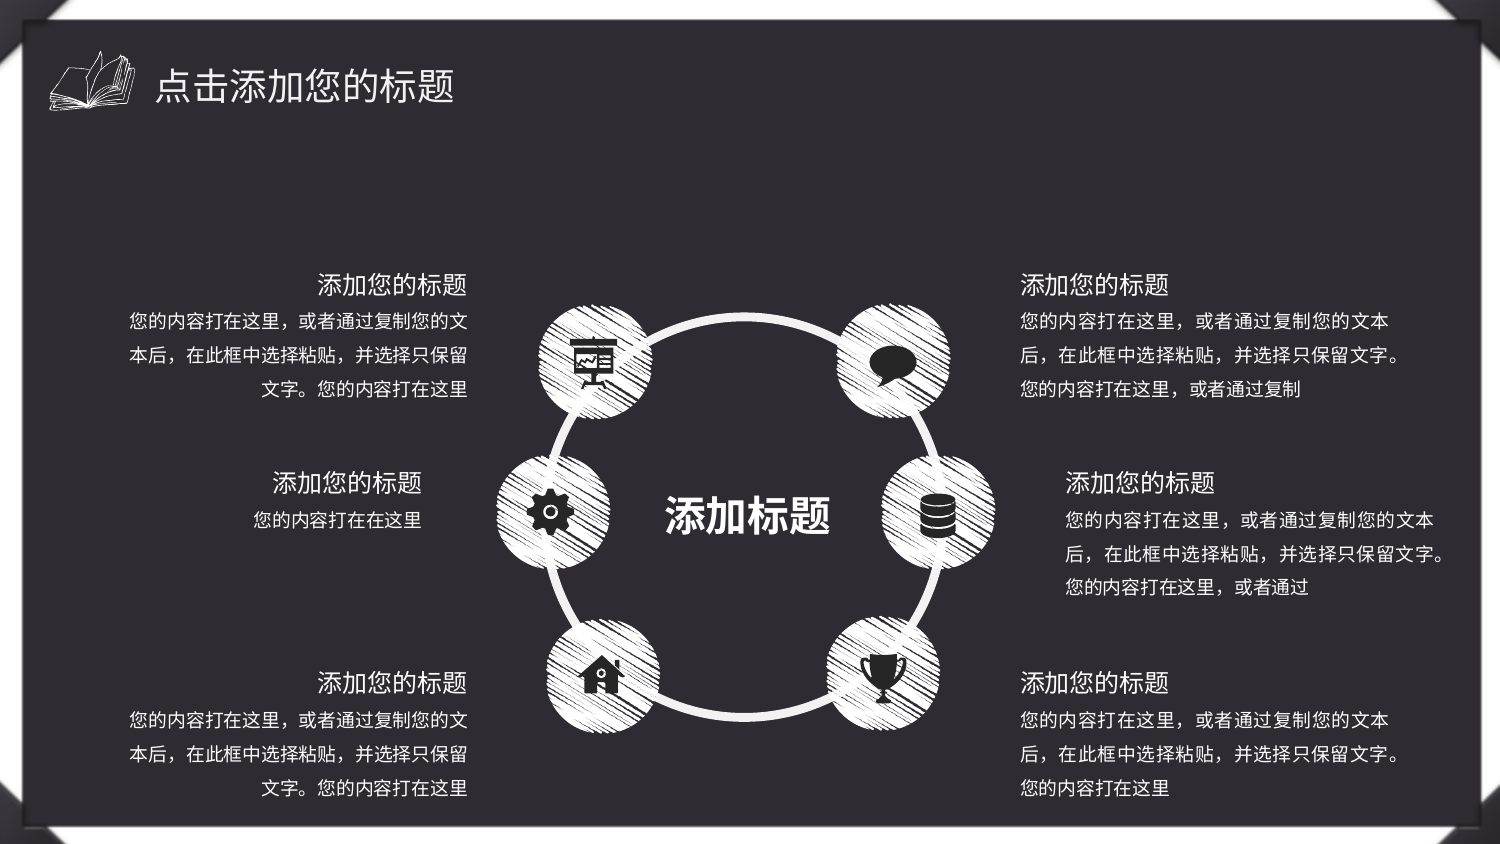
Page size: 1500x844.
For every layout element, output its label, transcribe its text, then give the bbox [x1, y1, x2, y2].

text_box [544, 617, 662, 735]
text_box [49, 50, 136, 111]
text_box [569, 335, 618, 390]
text_box 添加您的标题 您的内容打在这里，或者通过复制您的文本后，在此框中选择粘贴，并选择只保留文字。您的内容打在这里 [106, 259, 475, 404]
text_box [869, 345, 917, 388]
text_box [834, 302, 952, 420]
text_box 添加您的标题 您的内容打在这里，或者通过复制您的文本后，在此框中选择粘贴，并选择只保留文字。您的内容打在这里，或者通过复制 [1012, 259, 1397, 404]
picture [0, 0, 1500, 844]
text_box [494, 453, 612, 571]
text_box [879, 453, 997, 571]
text_box [823, 614, 942, 733]
text_box 添加您的标题 您的内容打在这里，或者通过复制您的文本后，在此框中选择粘贴，并选择只保留文字。您的内容打在这里 [106, 657, 475, 803]
text_box 添加您的标题 您的内容打在在这里 [61, 457, 430, 535]
text_box 添加您的标题 您的内容打在这里，或者通过复制您的文本后，在此框中选择粘贴，并选择只保留文字。您的内容打在这里 [1012, 657, 1397, 803]
text_box 点击添加您的标题 [139, 55, 513, 116]
text_box [536, 303, 654, 421]
text_box [551, 315, 937, 719]
text_box [860, 653, 907, 704]
text_box 添加标题 [651, 486, 844, 544]
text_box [577, 655, 626, 694]
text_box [920, 493, 956, 538]
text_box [526, 488, 575, 536]
text_box 添加您的标题 您的内容打在这里，或者通过复制您的文本后，在此框中选择粘贴，并选择只保留文字。您的内容打在这里，或者通过 [1057, 457, 1442, 603]
